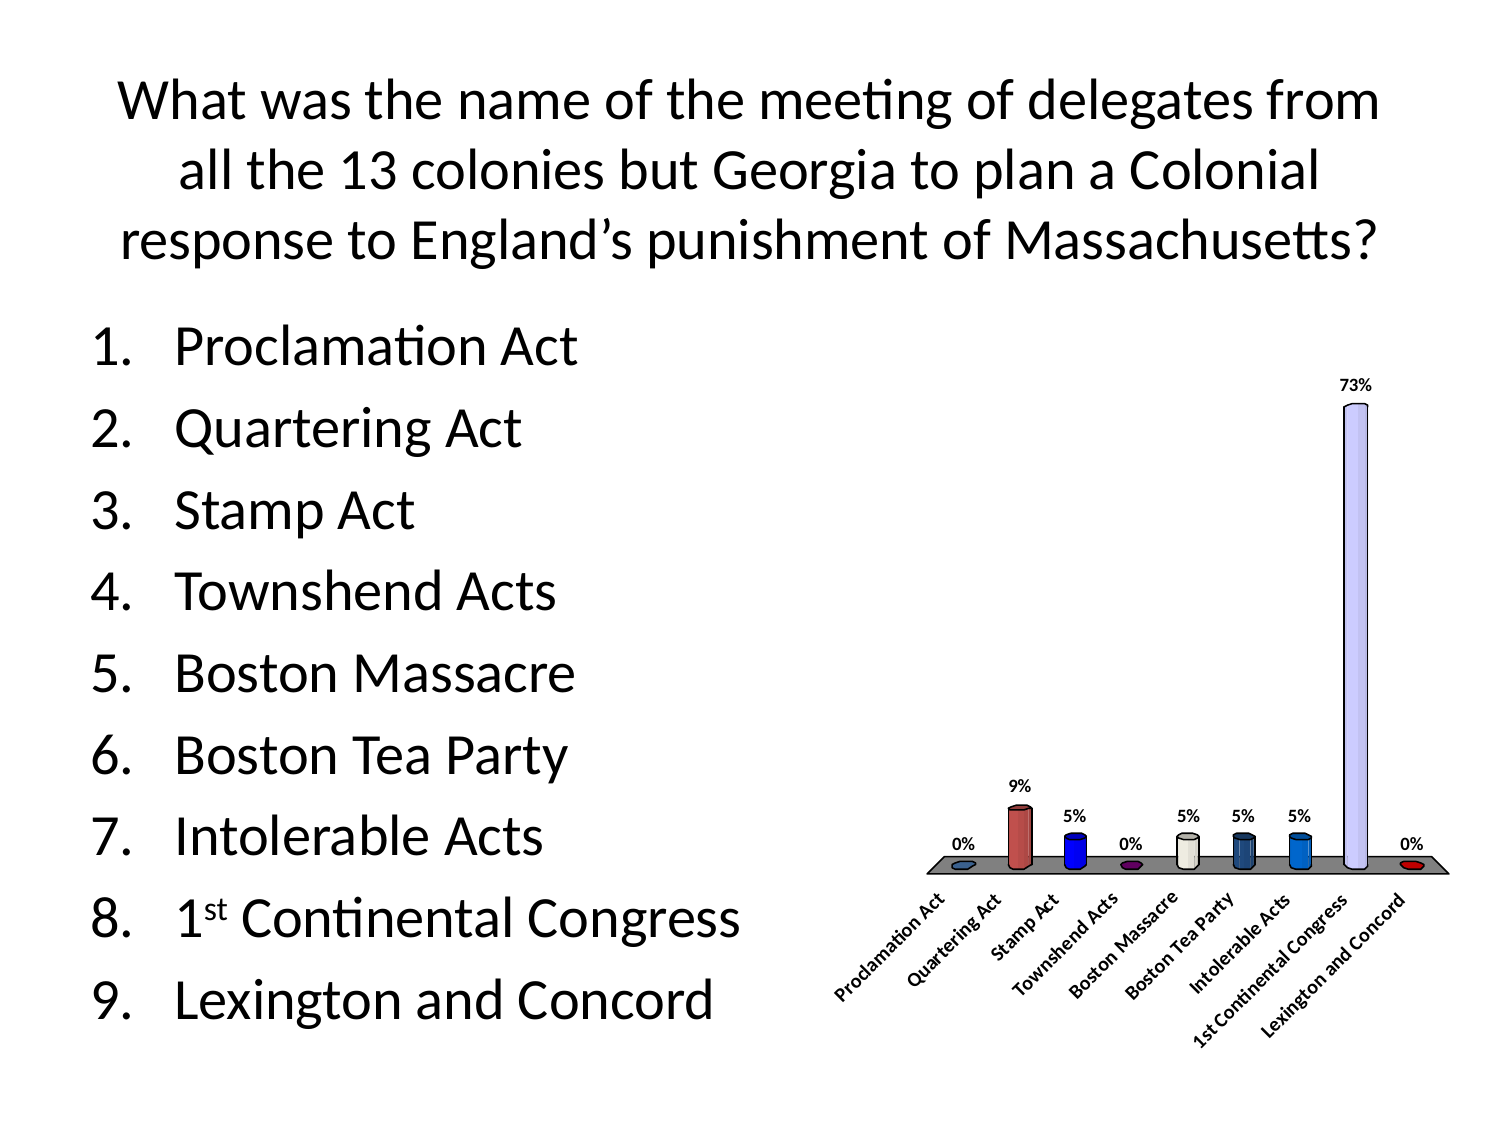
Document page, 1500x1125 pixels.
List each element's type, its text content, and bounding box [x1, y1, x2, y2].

list Proclamation Act Quartering Act Stamp Act Townshend Acts Boston Massacre Boston Tea Party Intolerable Acts 1st Continental Congress Lexington and Concord [75, 299, 734, 1075]
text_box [739, 270, 1490, 1115]
title What was the name of the meeting of delegates from all the 13 colonies but Georgia to plan a Colonial response to England’s punishment of Massachusetts? [75, 45, 1425, 288]
